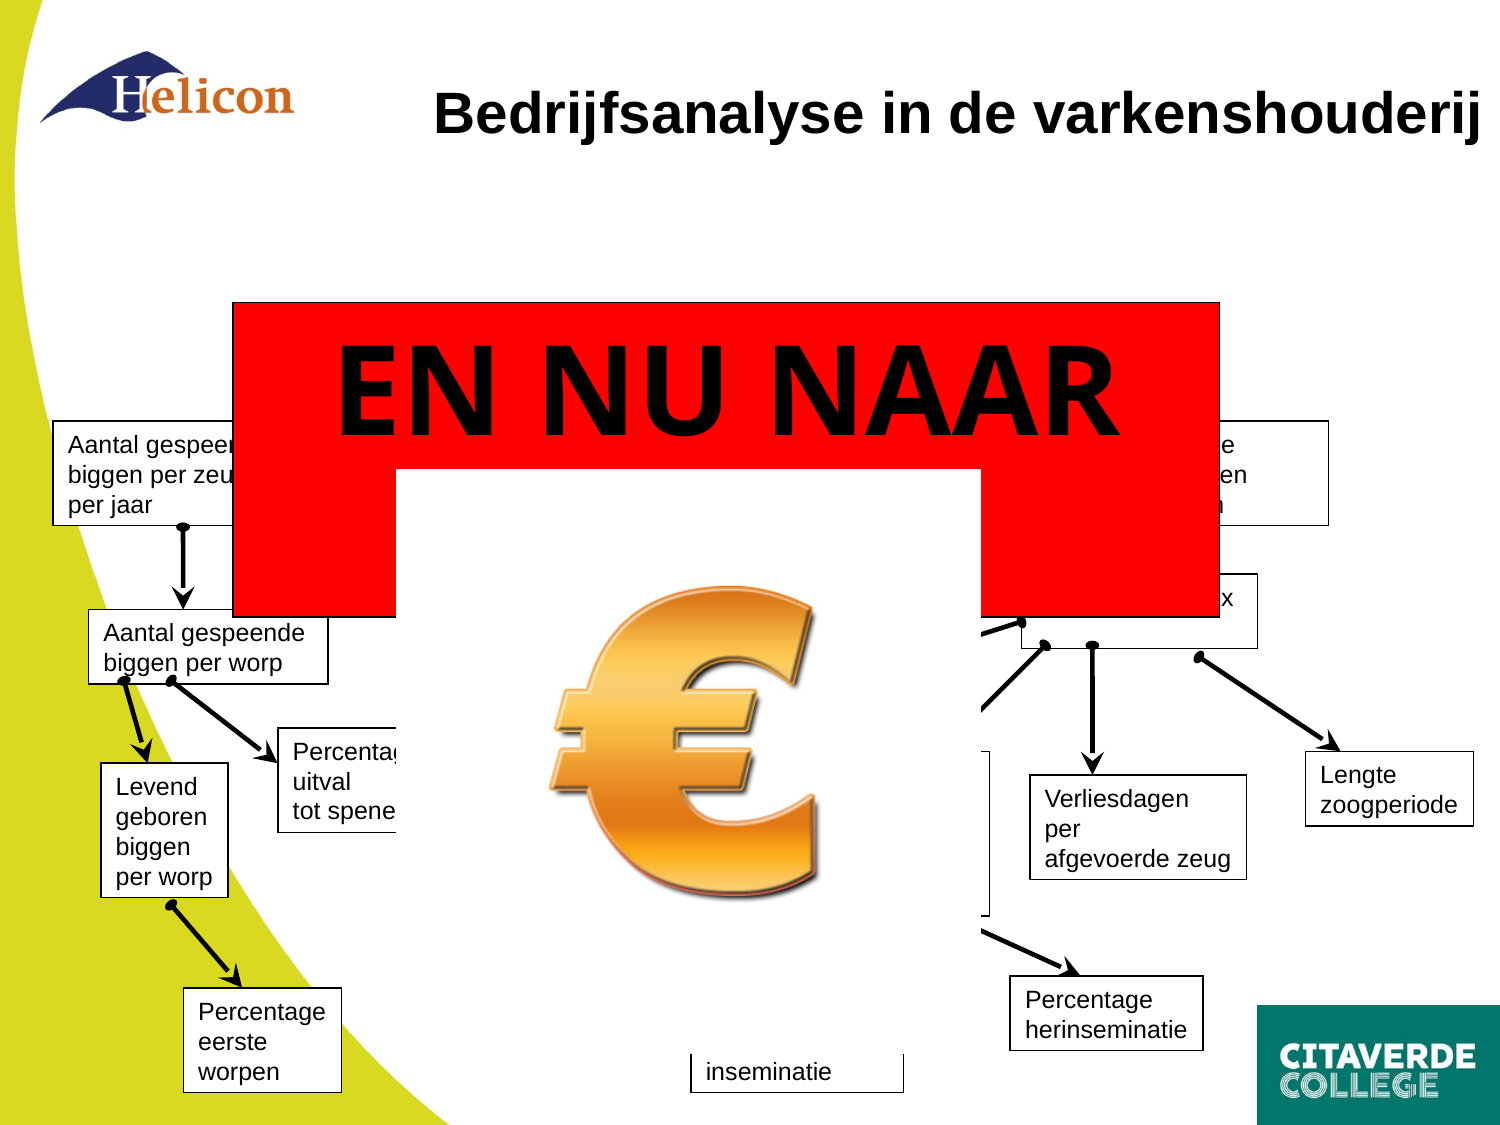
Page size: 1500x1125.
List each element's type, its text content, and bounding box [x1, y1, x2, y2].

text_box Bedrijfsworpindex [1021, 574, 1258, 649]
text_box [1317, 731, 1341, 752]
text_box Lengte zoogperiode [1305, 751, 1474, 827]
text_box [1086, 641, 1099, 756]
text_box Percentage herinseminatie [1010, 976, 1203, 1051]
text_box [220, 965, 243, 988]
text_box Verliesdagen per afgevoerde zeug [1029, 774, 1247, 880]
text_box [986, 640, 1051, 705]
text_box [166, 675, 263, 752]
text_box Aantal gespeende biggen per zeug per jaar [53, 420, 233, 526]
text_box [986, 618, 1026, 634]
text_box Afbigpercentage van eerste inseminatie [691, 1062, 904, 1093]
title Bedrijfsanalyse in de varkenshouderij [224, 16, 1500, 205]
text_box Percentage uitval biggen na spenen [1220, 420, 1329, 526]
text_box Percentage uitval tot spenen [277, 727, 390, 833]
text_box Levend geboren biggen per worp [100, 763, 229, 898]
text_box [176, 522, 190, 591]
text_box [165, 899, 230, 974]
text_box [117, 676, 143, 745]
text_box [172, 588, 194, 610]
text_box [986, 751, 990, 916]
text_box [1082, 754, 1103, 775]
picture [0, 0, 1500, 1125]
text_box EN NU NAAR DE……. [233, 302, 1220, 618]
text_box Percentage eerste worpen [183, 987, 342, 1093]
text_box Aantal gespeende biggen per worp [88, 609, 328, 685]
text_box [131, 740, 152, 764]
text_box [254, 742, 278, 764]
text_box [1057, 958, 1081, 977]
text_box [1194, 651, 1325, 741]
